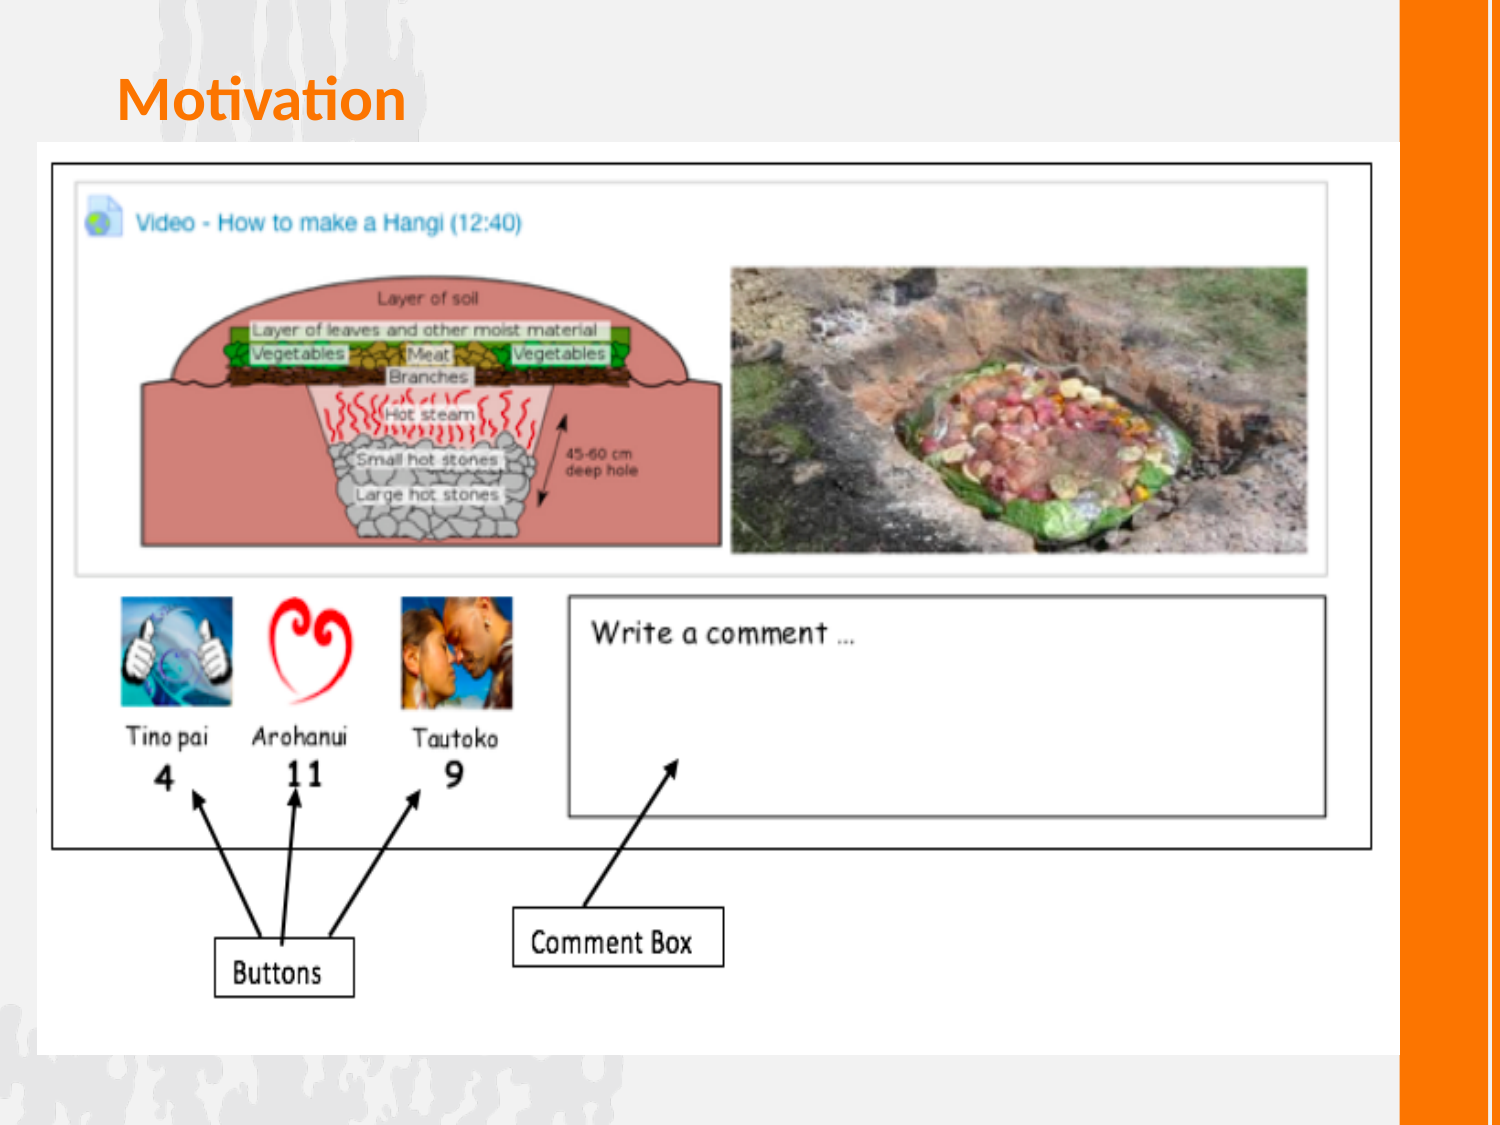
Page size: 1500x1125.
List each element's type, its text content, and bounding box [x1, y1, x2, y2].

text_box Motivation [74, 49, 450, 141]
picture [0, 0, 1401, 1125]
